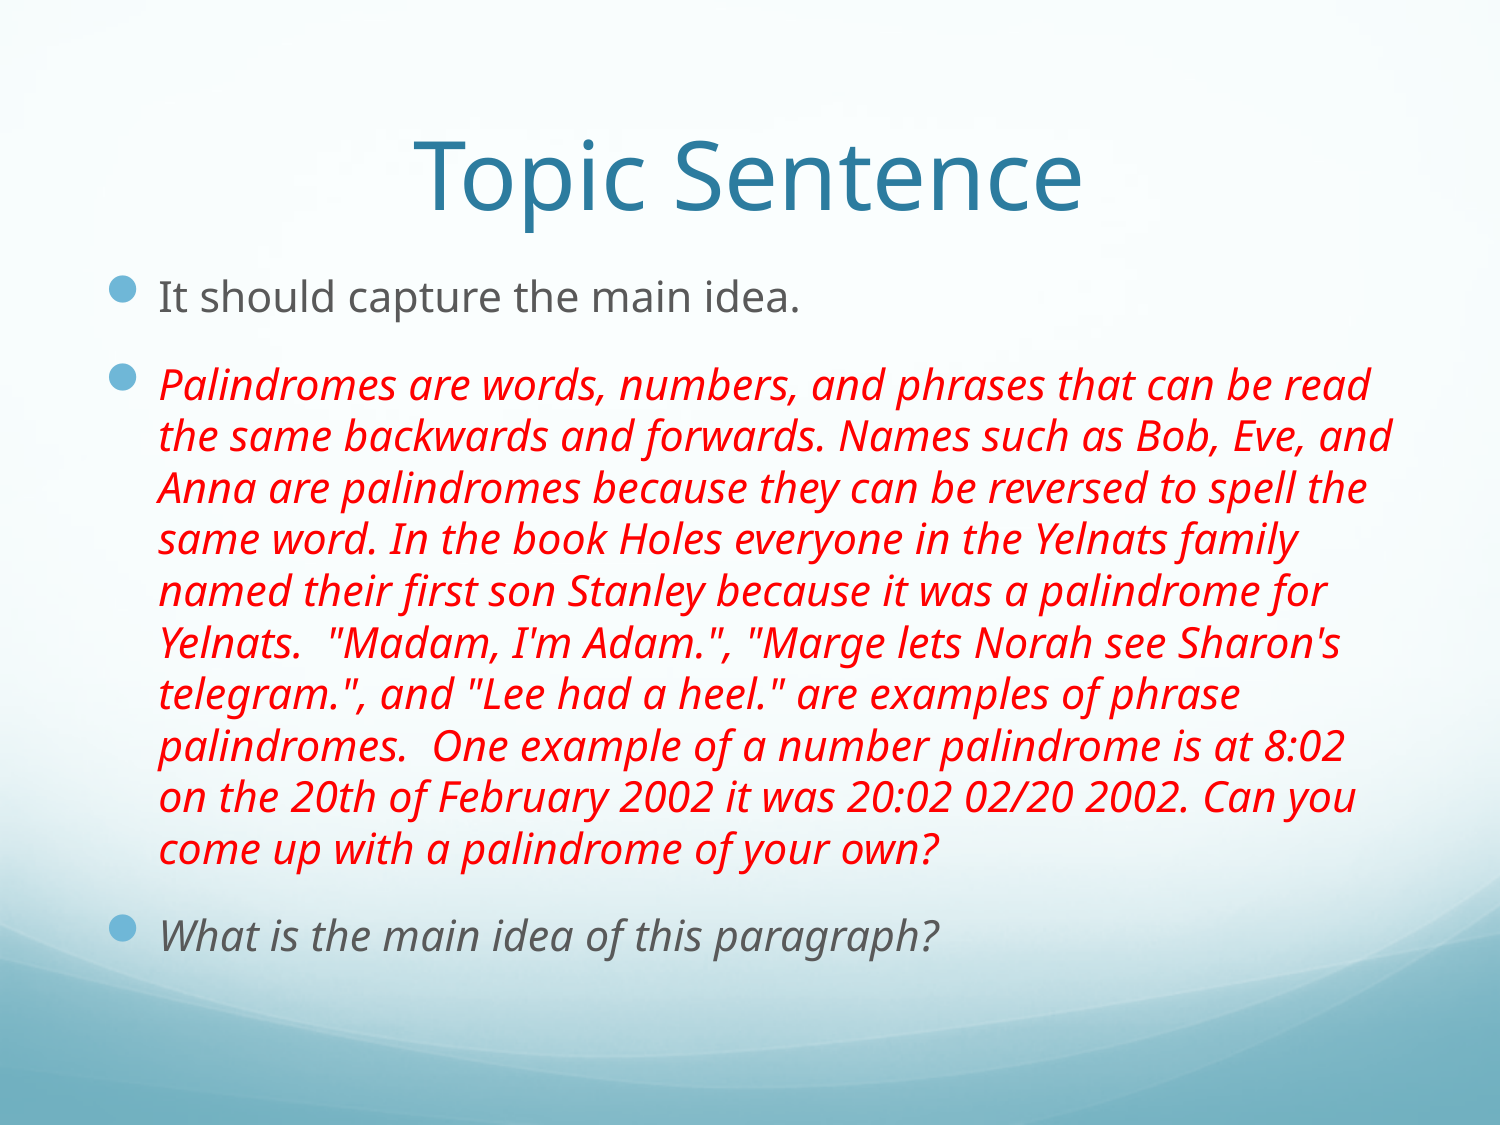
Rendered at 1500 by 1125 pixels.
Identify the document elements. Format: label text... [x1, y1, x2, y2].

title Topic Sentence [90, 17, 1410, 237]
list It should capture the main idea. Palindromes are words, numbers, and phrases that can be read the same backwards and forwards. Names such as Bob, Eve, and Anna are palindromes because they can be reversed to spell the same word. In the book Holes everyone in the Yelnats family named their first son Stanley because it was a palindrome for Yelnats. "Madam, I'm Adam.", "Marge lets Norah see Sharon's telegram.", and "Lee had a heel." are examples of phrase palindromes. One example of a number palindrome is at 8:02 on the 20th of February 2002 it was 20:02 02/20 2002. Can you come up with a palindrome of your own? What is the main idea of this paragraph? [90, 262, 1410, 975]
